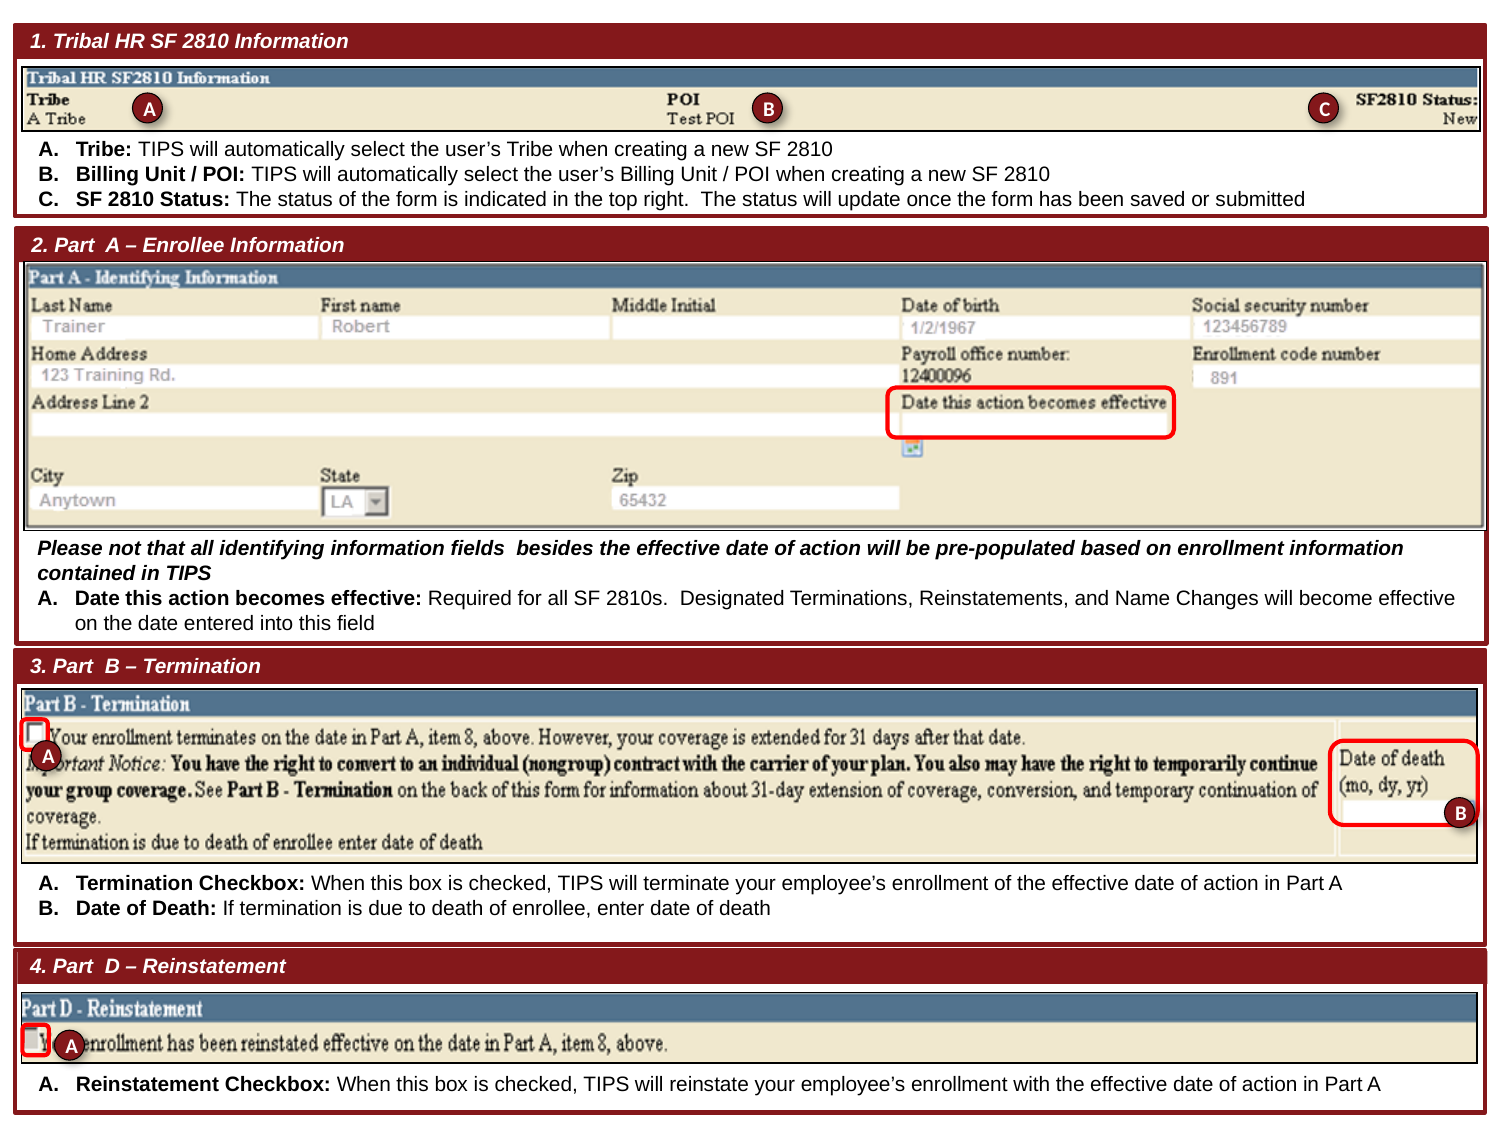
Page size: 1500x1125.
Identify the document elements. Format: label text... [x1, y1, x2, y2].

text_box Please not that all identifying information fields besides the effective date of action will be pre-populated based on enrollment information contained in TIPS Date this action becomes effective: Required for all SF 2810s. Designated Terminations, Reinstatements, and Name Changes will become effective on the date entered into this field [22, 536, 1478, 642]
text_box 1. Tribal HR SF 2810 Information [14, 24, 1485, 217]
text_box Termination Checkbox: When this box is checked, TIPS will terminate your employee’s enrollment of the effective date of action in Part A Date of Death: If termination is due to death of enrollee, enter date of death [23, 869, 1477, 927]
picture [23, 67, 1480, 131]
text_box [13, 227, 1486, 264]
text_box [1485, 949, 1489, 986]
text_box Reinstatement Checkbox: When this box is checked, TIPS will reinstate your employee’s enrollment with the effective date of action in Part A [23, 1069, 1477, 1103]
picture [24, 262, 1486, 530]
text_box 4. Part D – Reinstatement [14, 949, 1485, 1113]
text_box Tribe: TIPS will automatically select the user’s Tribe when creating a new SF 2810 Billing Unit / POI: TIPS will automatically select the user’s Billing Unit / POI when creating a new SF 2810 SF 2810 Status: The status of the form is indicated in the top right. The status will update once the form has been saved or submitted [23, 138, 1477, 218]
picture [22, 689, 1477, 863]
text_box 2. Part A – Enrollee Information [16, 228, 1487, 644]
text_box 3. Part B – Termination [14, 650, 1485, 945]
picture [22, 992, 1477, 1063]
